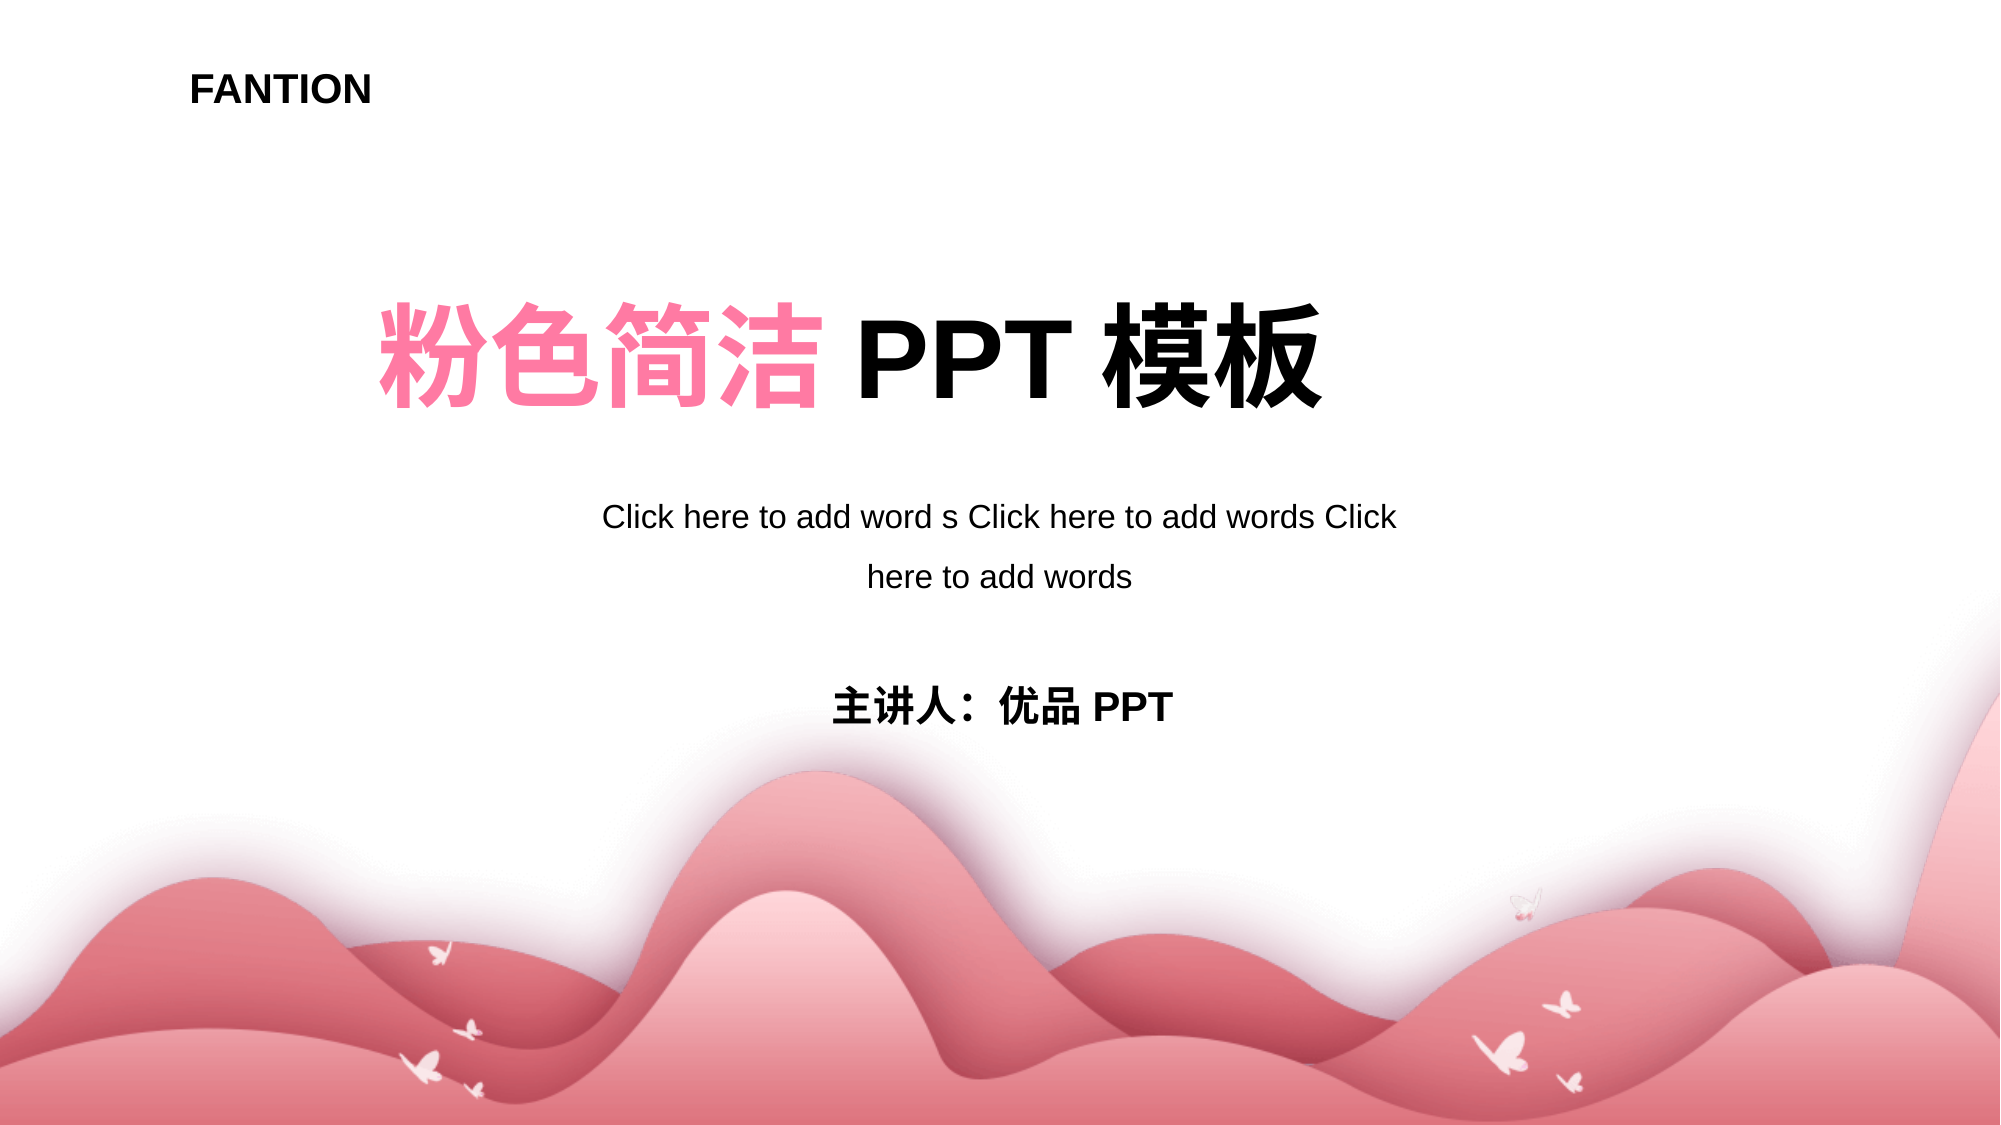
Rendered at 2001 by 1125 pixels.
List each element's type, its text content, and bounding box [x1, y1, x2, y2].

text_box FANTION [174, 54, 1779, 119]
picture [0, 187, 2000, 1125]
